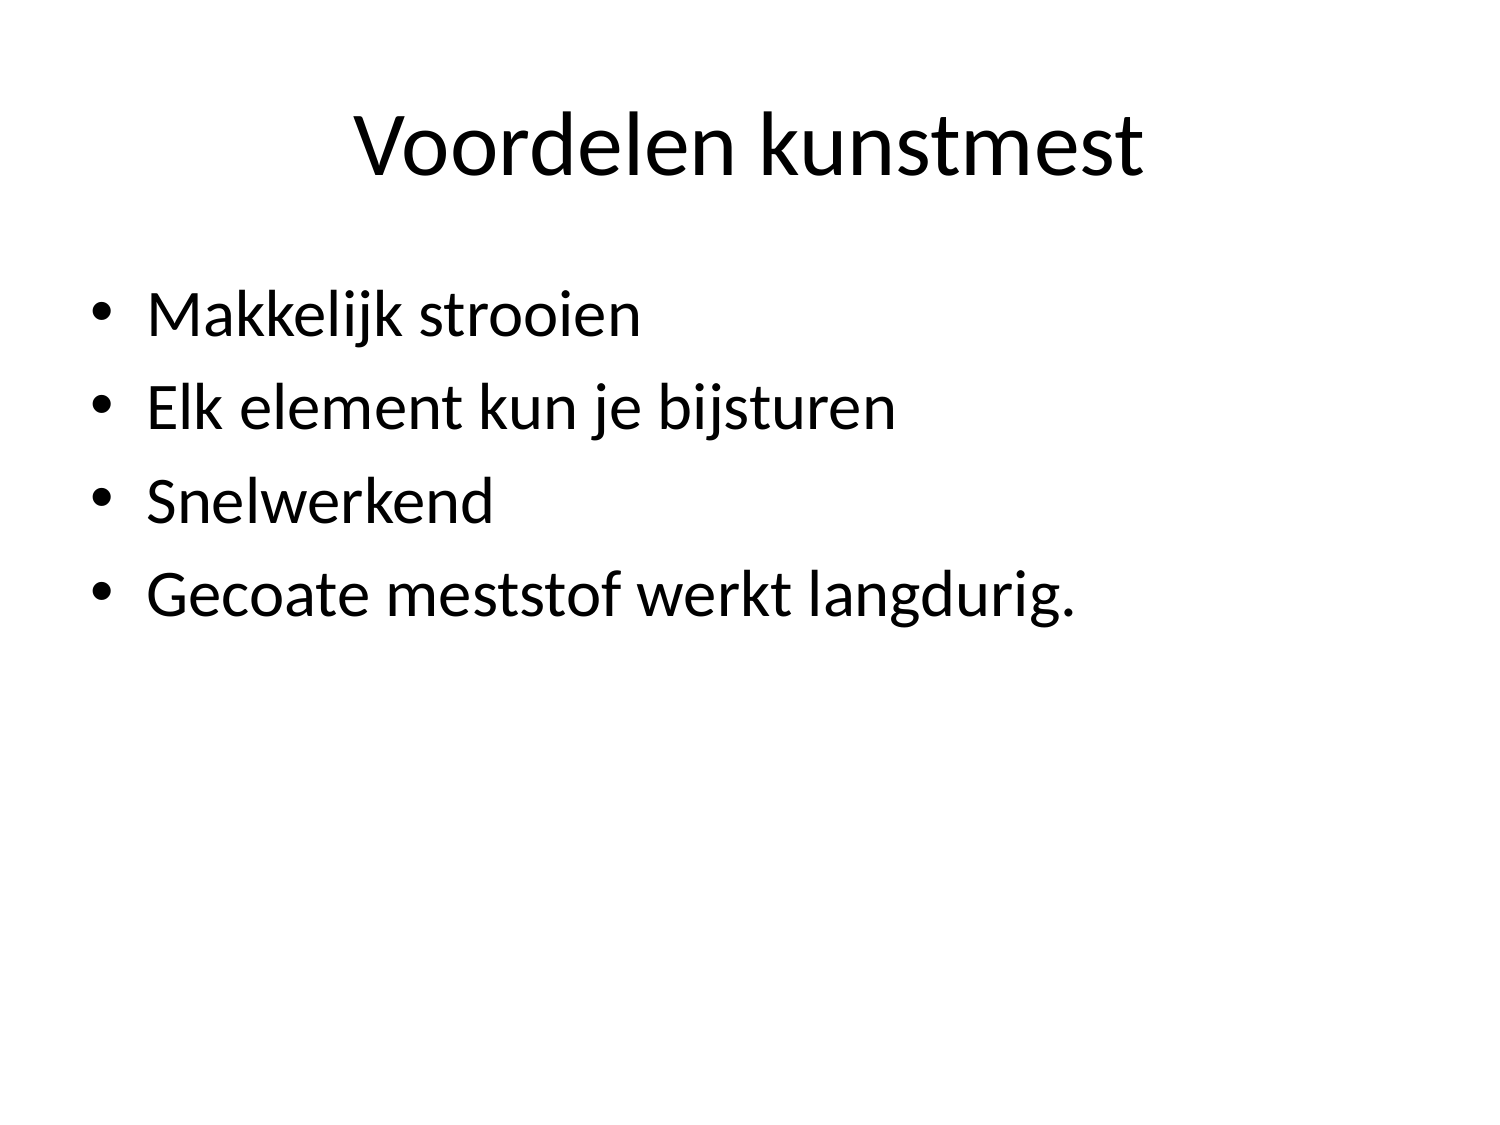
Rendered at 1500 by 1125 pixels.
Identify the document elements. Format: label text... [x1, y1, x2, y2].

title Voordelen kunstmest [75, 45, 1425, 233]
list Makkelijk strooien Elk element kun je bijsturen Snelwerkend Gecoate meststof werkt langdurig. [75, 262, 1425, 1005]
